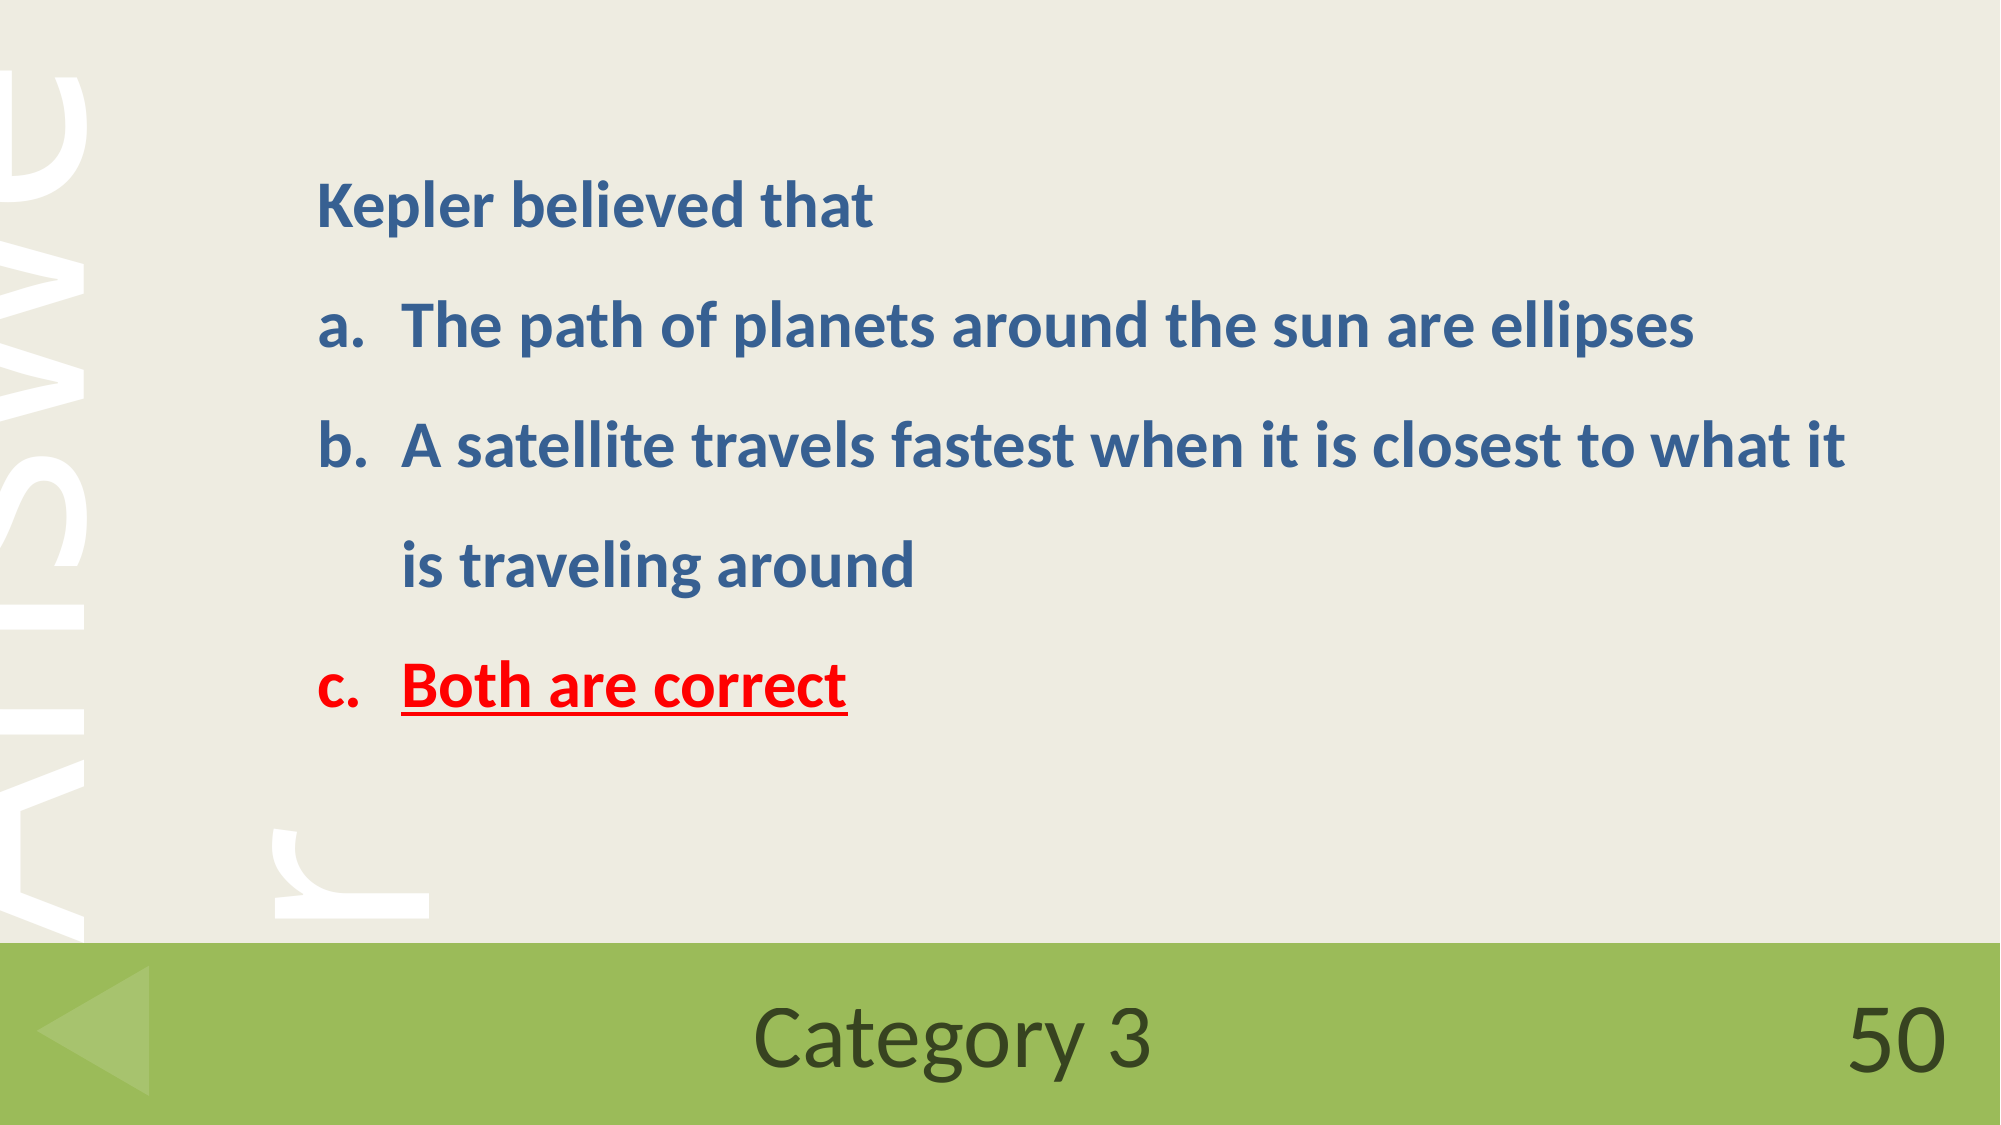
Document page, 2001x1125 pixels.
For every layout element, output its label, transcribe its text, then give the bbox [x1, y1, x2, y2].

list 50 [1854, 967, 1963, 1097]
list Kepler believed that The path of planets around the sun are ellipses A satellite travels fastest when it is closest to what it is traveling around Both are correct [302, 119, 1881, 843]
title Category 3 [53, 937, 1854, 1125]
